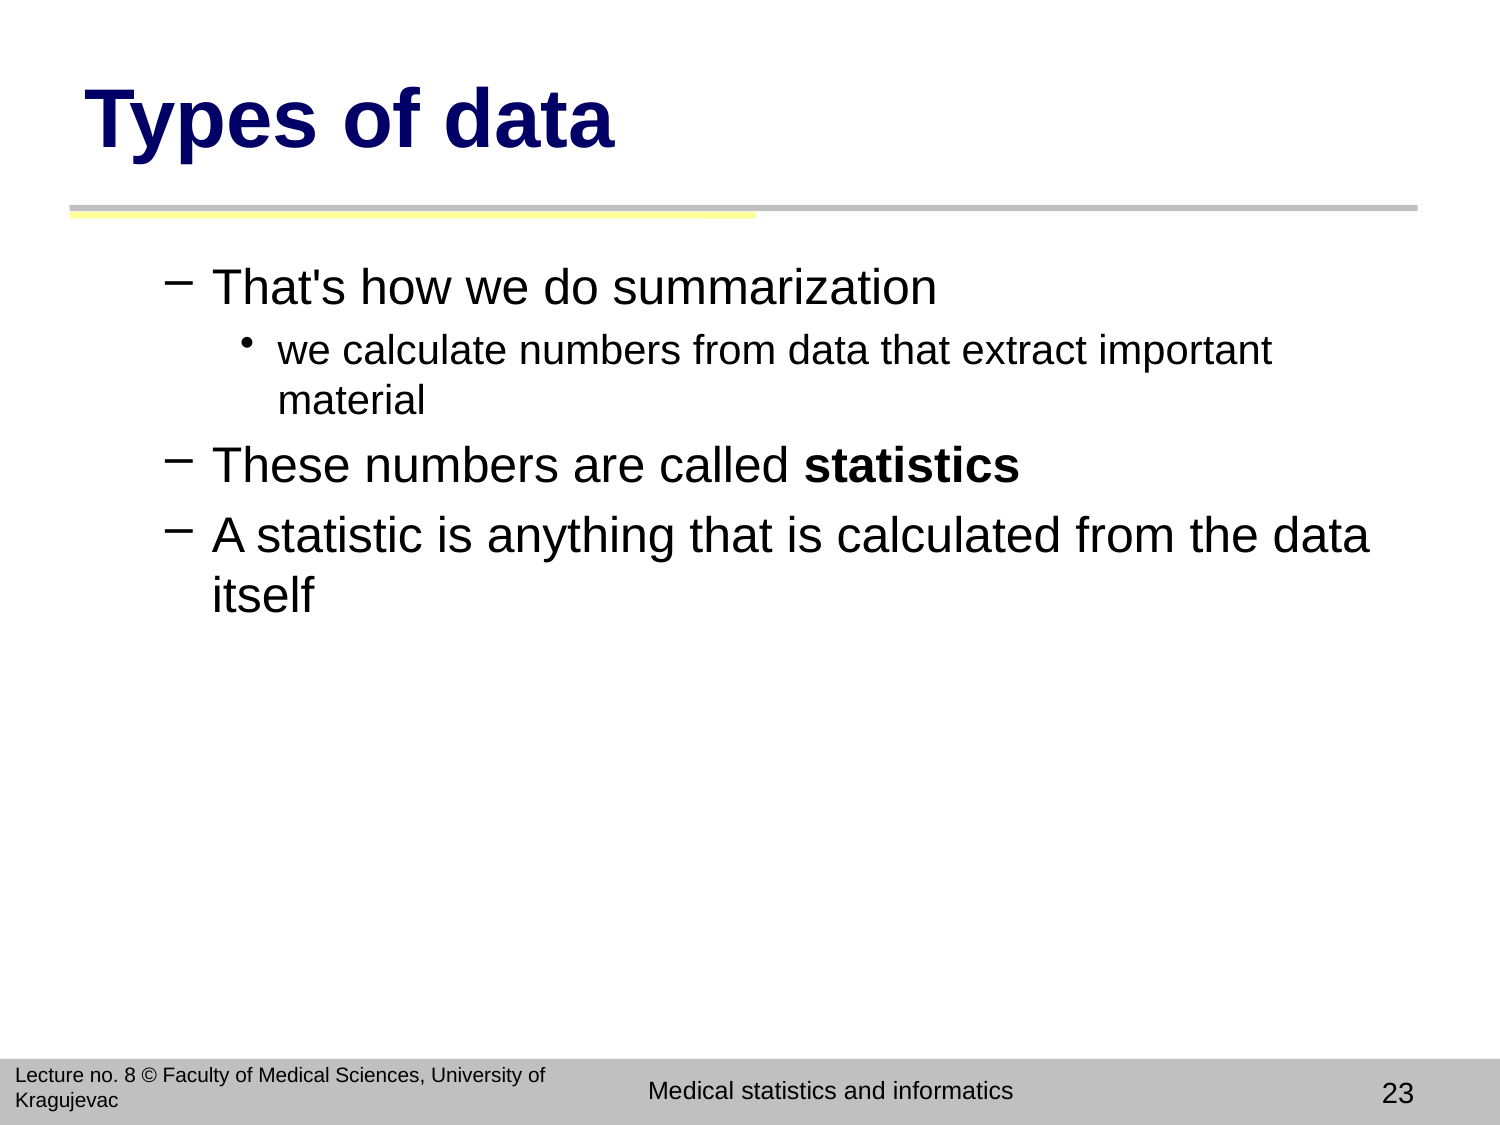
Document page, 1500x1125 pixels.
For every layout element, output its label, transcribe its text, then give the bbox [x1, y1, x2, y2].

slide_number 23 [1164, 1066, 1430, 1125]
footer Medical statistics and informatics [512, 1066, 1151, 1125]
slide_number Lecture no. 8 © Faculty of Medical Sciences, University of Kragujevac [0, 1053, 614, 1108]
title Types of data [69, 19, 1426, 208]
list That's how we do summarization we calculate numbers from data that extract important material These numbers are called statistics A statistic is anything that is calculated from the data itself [74, 246, 1426, 1023]
